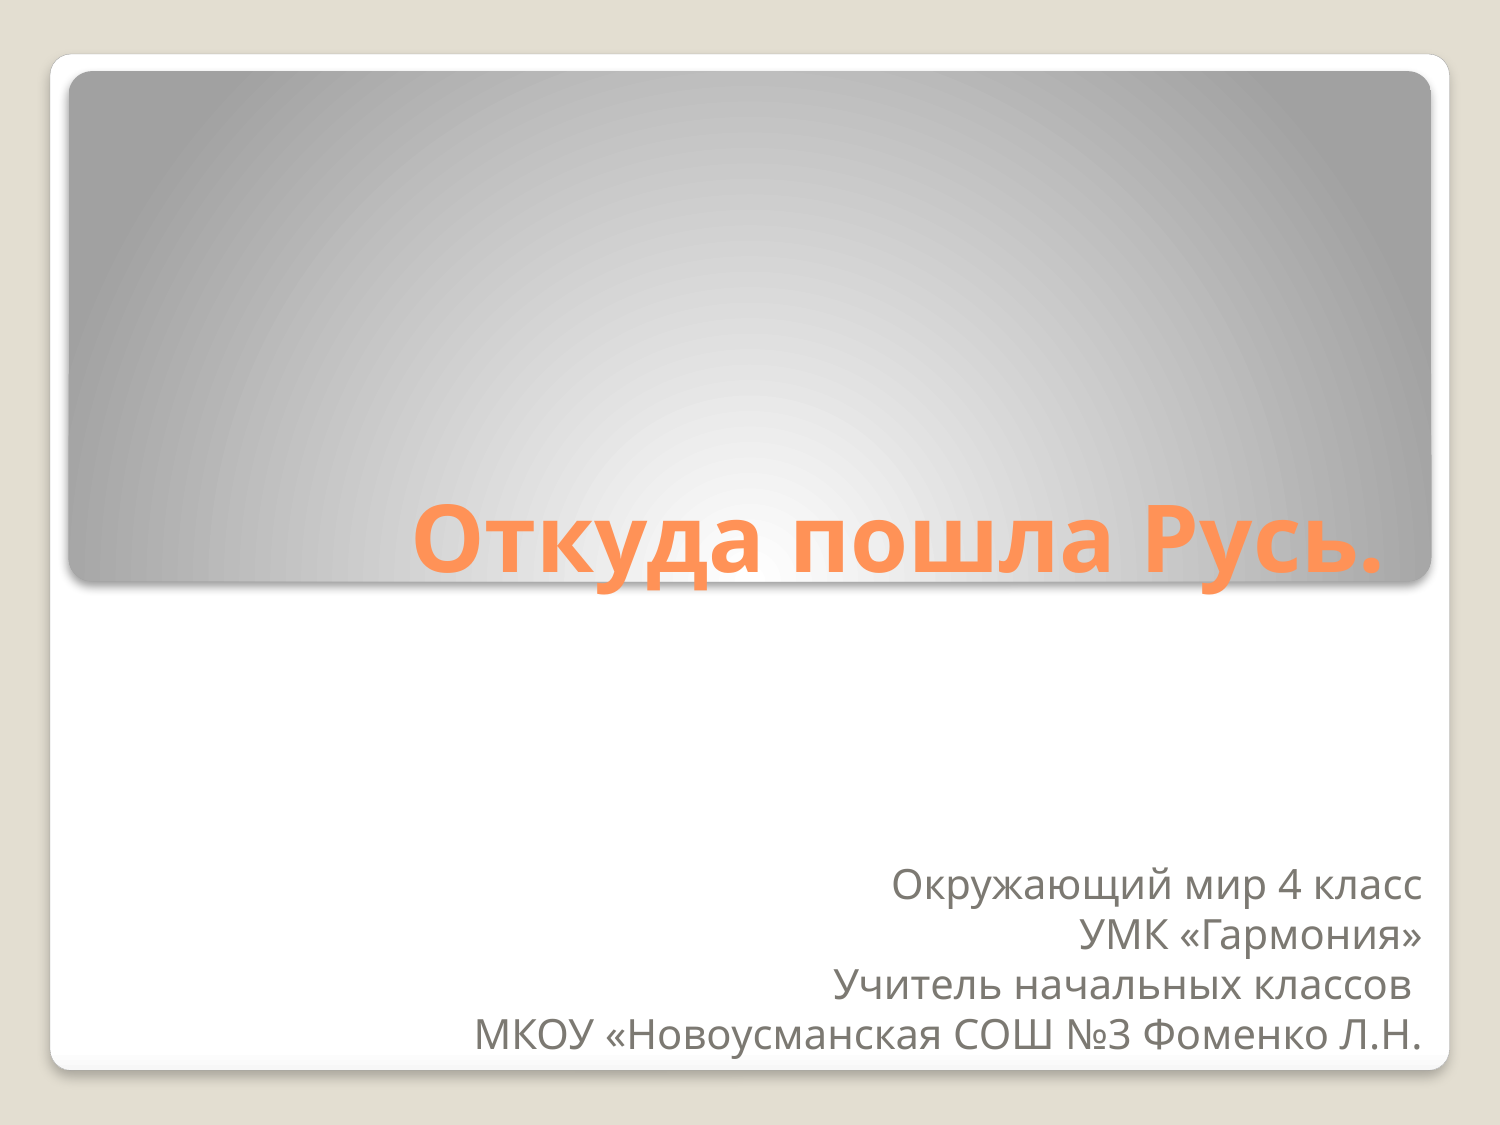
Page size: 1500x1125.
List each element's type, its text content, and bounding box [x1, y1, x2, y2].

title Откуда пошла Русь. [118, 298, 1394, 599]
subtitle Окружающий мир 4 класс УМК «Гармония» Учитель начальных классов МКОУ «Новоусманская СОШ №3 Фоменко Л.Н. [64, 857, 1438, 1125]
